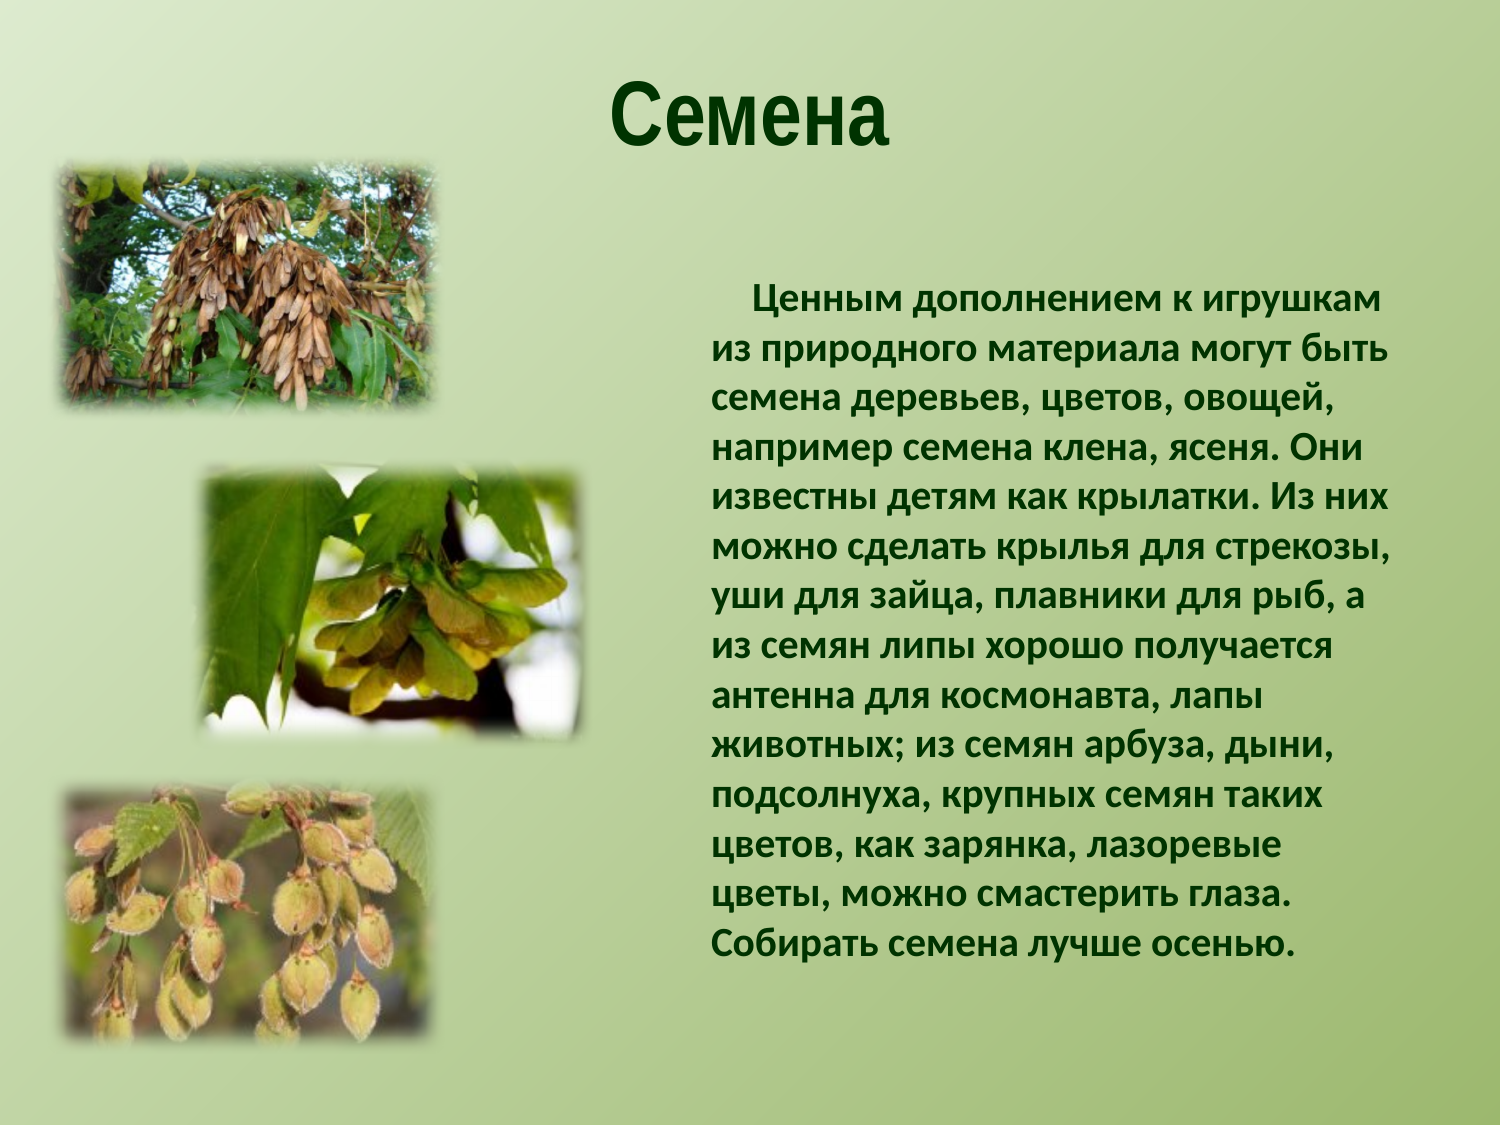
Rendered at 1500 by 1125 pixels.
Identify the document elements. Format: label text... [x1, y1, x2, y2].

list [46, 152, 446, 423]
picture [46, 773, 446, 1055]
list Ценным дополнением к игрушкам из природного материала могут быть семена деревьев, цветов, овощей, например семена клена, ясеня. Они известны детям как крылатки. Из них можно сделать крылья для стрекозы, уши для зайца, плавники для рыб, а из семян липы хорошо получается антенна для космонавта, лапы животных; из семян арбуза, дыни, подсолнуха, крупных семян таких цветов, как зарянка, лазоревые цветы, можно смастерить глаза. Собирать семена лучше осенью. [644, 262, 1425, 1020]
title Семена [75, 45, 1425, 233]
picture [187, 456, 594, 751]
